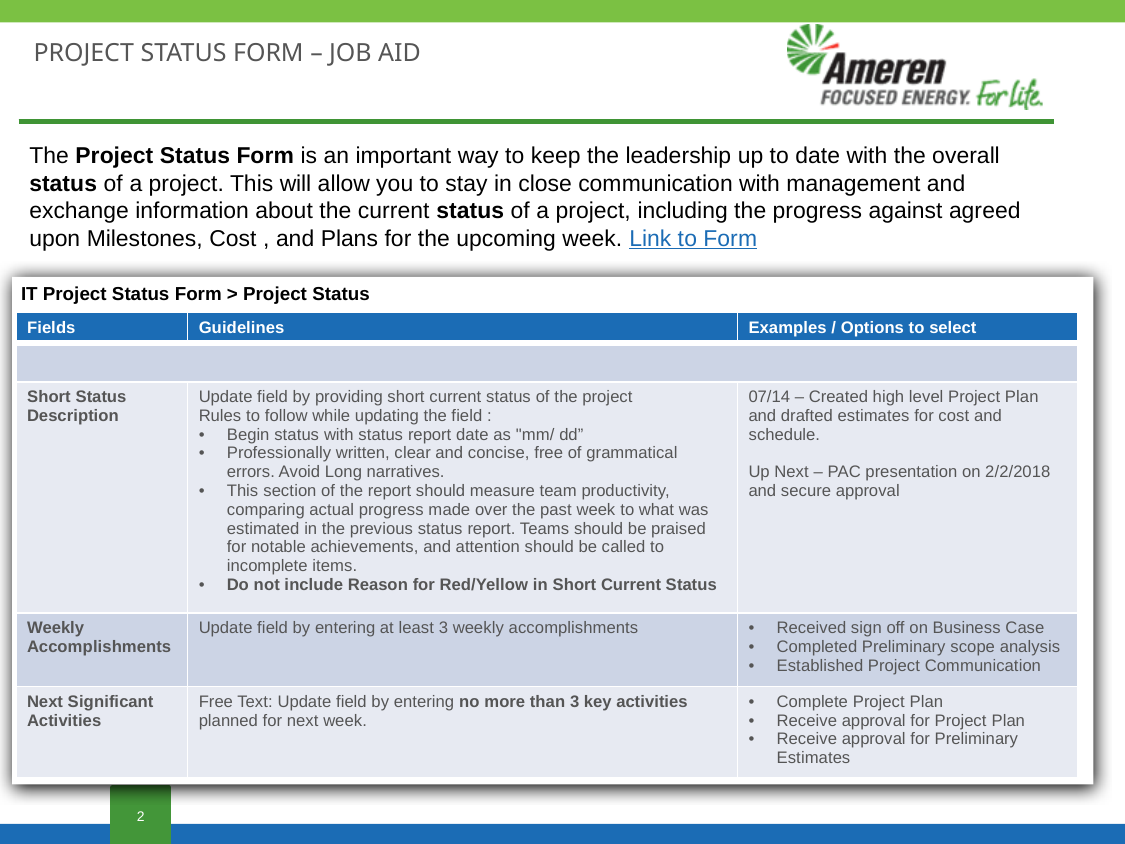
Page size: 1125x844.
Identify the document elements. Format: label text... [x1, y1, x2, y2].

table_header Fields [17, 313, 187, 340]
table_cell [17, 346, 1077, 381]
table_cell Received sign off on Business Case Completed Preliminary scope analysis Established Project Communication [738, 614, 1077, 686]
picture [787, 24, 1050, 110]
table_cell Weekly Accomplishments [17, 614, 187, 686]
table_cell Next Significant Activities [17, 687, 187, 777]
table_cell Free Text: Update field by entering no more than 3 key activities planned for next week. [188, 687, 737, 777]
text_box The Project Status Form is an important way to keep the leadership up to date with the overall status of a project. This will allow you to stay in close communication with management and exchange information about the current status of a project, including the progress against agreed upon Milestones, Cost , and Plans for the upcoming week. Link to Form [14, 133, 1050, 259]
table_cell Update field by providing short current status of the project Rules to follow while updating the field : Begin status with status report date as "mm/ dd” Professionally written, clear and concise, free of grammatical errors. Avoid Long narratives. This section of the report should measure team productivity, comparing actual progress made over the past week to what was estimated in the previous status report. Teams should be praised for notable achievements, and attention should be called to incomplete items. Do not include Reason for Red/Yellow in Short Current Status [188, 383, 737, 612]
table_header Guidelines [188, 313, 737, 340]
table_cell Short Status Description [17, 383, 187, 612]
table_header Examples / Options to select [738, 313, 1077, 340]
title PROJECT STATUS FORM – JOB AID [18, 28, 763, 101]
table_cell Complete Project Plan Receive approval for Project Plan Receive approval for Preliminary Estimates [738, 687, 1077, 777]
text_box [12, 276, 1094, 785]
slide_number 2 [112, 787, 169, 844]
table_cell 07/14 – Created high level Project Plan and drafted estimates for cost and schedule. Up Next – PAC presentation on 2/2/2018 and secure approval [738, 383, 1077, 612]
text_box IT Project Status Form > Project Status [6, 274, 641, 312]
table_cell Update field by entering at least 3 weekly accomplishments [188, 614, 737, 686]
